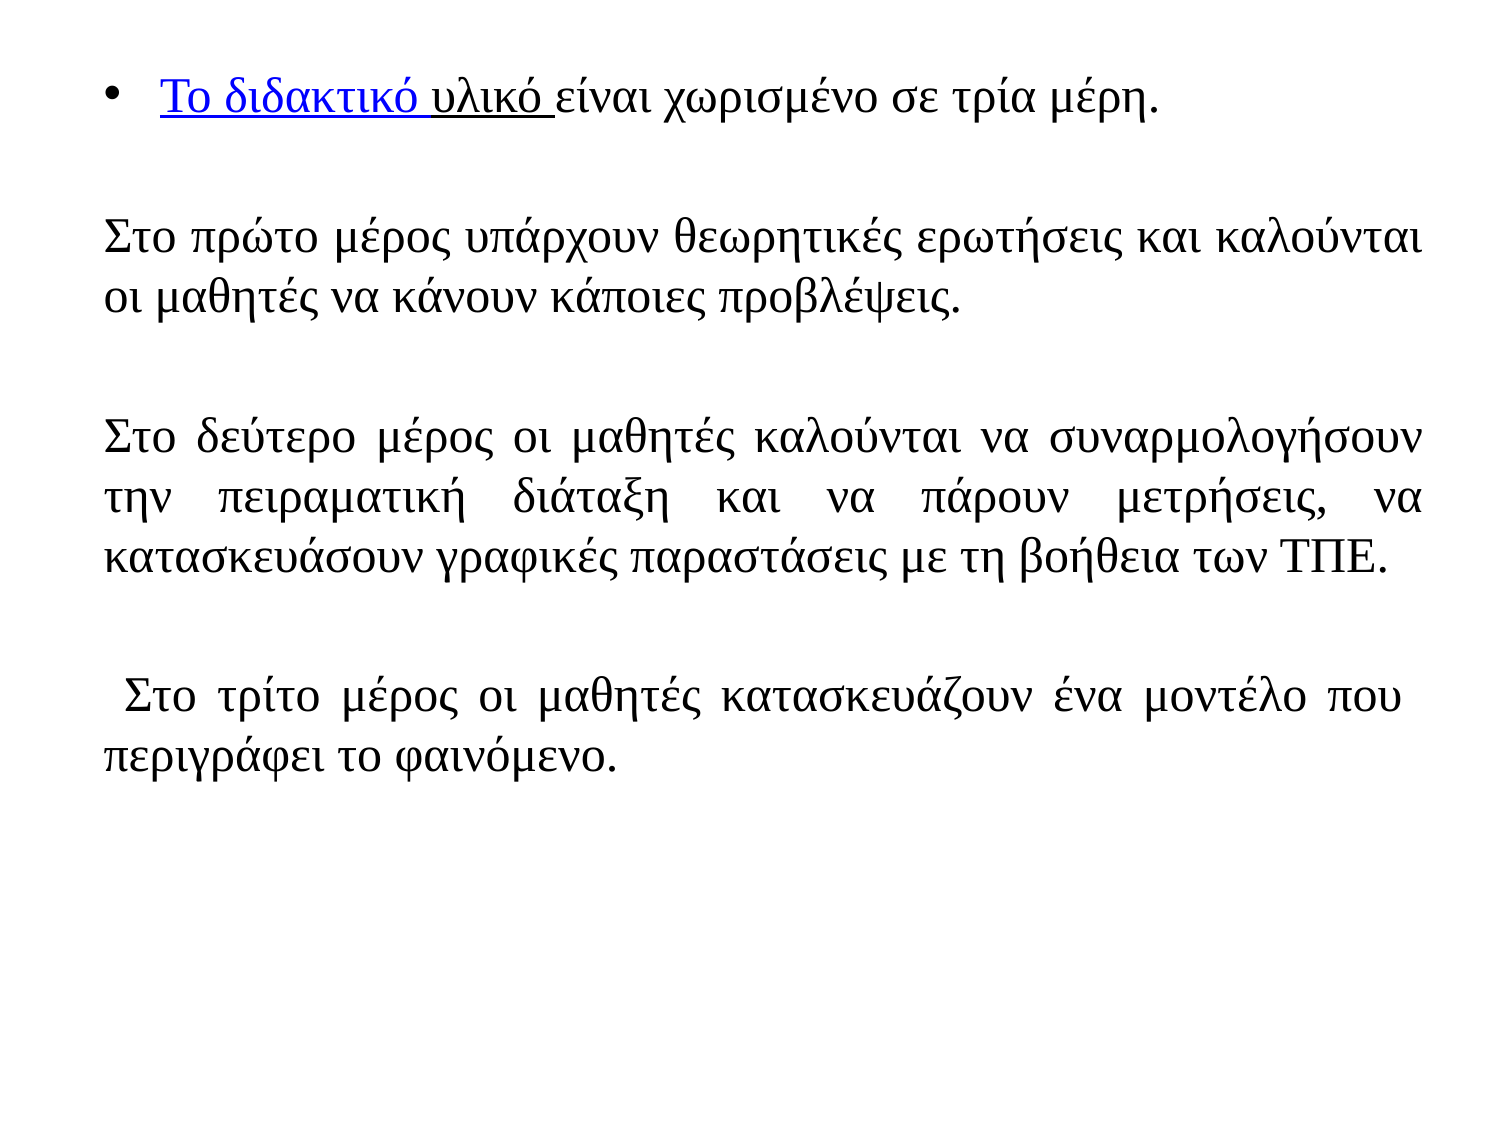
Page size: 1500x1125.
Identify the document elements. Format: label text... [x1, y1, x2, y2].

list Το διδακτικό υλικό είναι χωρισμένο σε τρία μέρη. Στο πρώτο μέρος υπάρχουν θεωρητικές ερωτήσεις και καλούνται οι μαθητές να κάνουν κάποιες προβλέψεις. Στο δεύτερο μέρος οι μαθητές καλούνται να συναρμολογήσουν την πειραματική διάταξη και να πάρουν μετρήσεις, να κατασκευάσουν γραφικές παραστάσεις με τη βοήθεια των ΤΠΕ. Στο τρίτο μέρος οι μαθητές κατασκευάζουν ένα μοντέλο που περιγράφει το φαινόμενο. [88, 54, 1439, 917]
